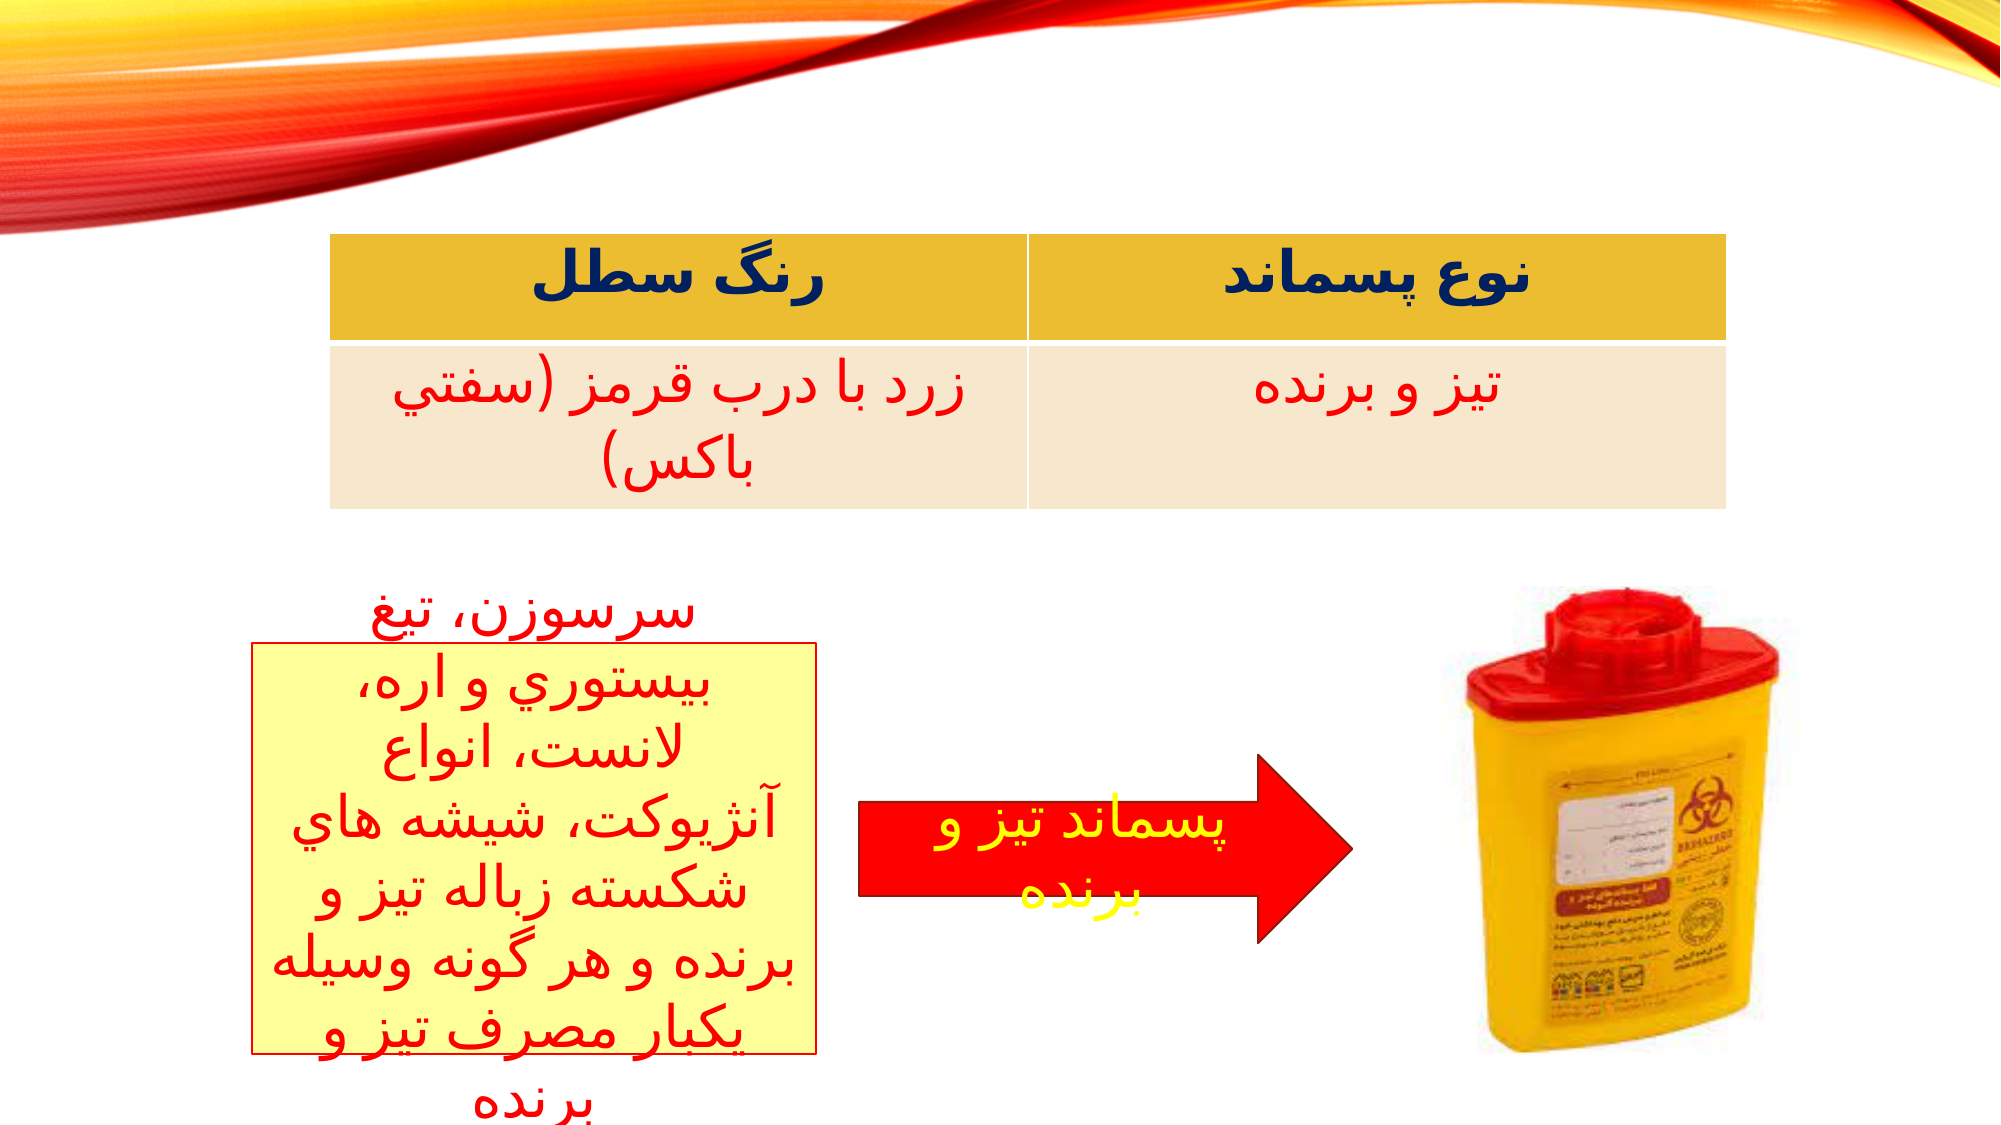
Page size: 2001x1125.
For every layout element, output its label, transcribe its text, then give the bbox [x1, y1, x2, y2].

table_header رنگ سطل [330, 234, 1027, 340]
table_header نوع پسماند [1029, 234, 1726, 340]
text_box سرسوزن، تيغ بيستوري و اره، لانست، انواع آنژيوكت، شيشه هاي شكسته زباله تيز و برنده و هر گونه وسيله يكبار مصرف تيز و برنده [251, 642, 817, 1055]
text_box پسماند تیز و برنده [858, 753, 1353, 945]
table_cell زرد با درب قرمز (سفتي باكس) [330, 346, 1027, 509]
picture [1372, 586, 1873, 1055]
picture [0, 0, 2000, 237]
table_cell تیز و برنده [1029, 346, 1726, 509]
